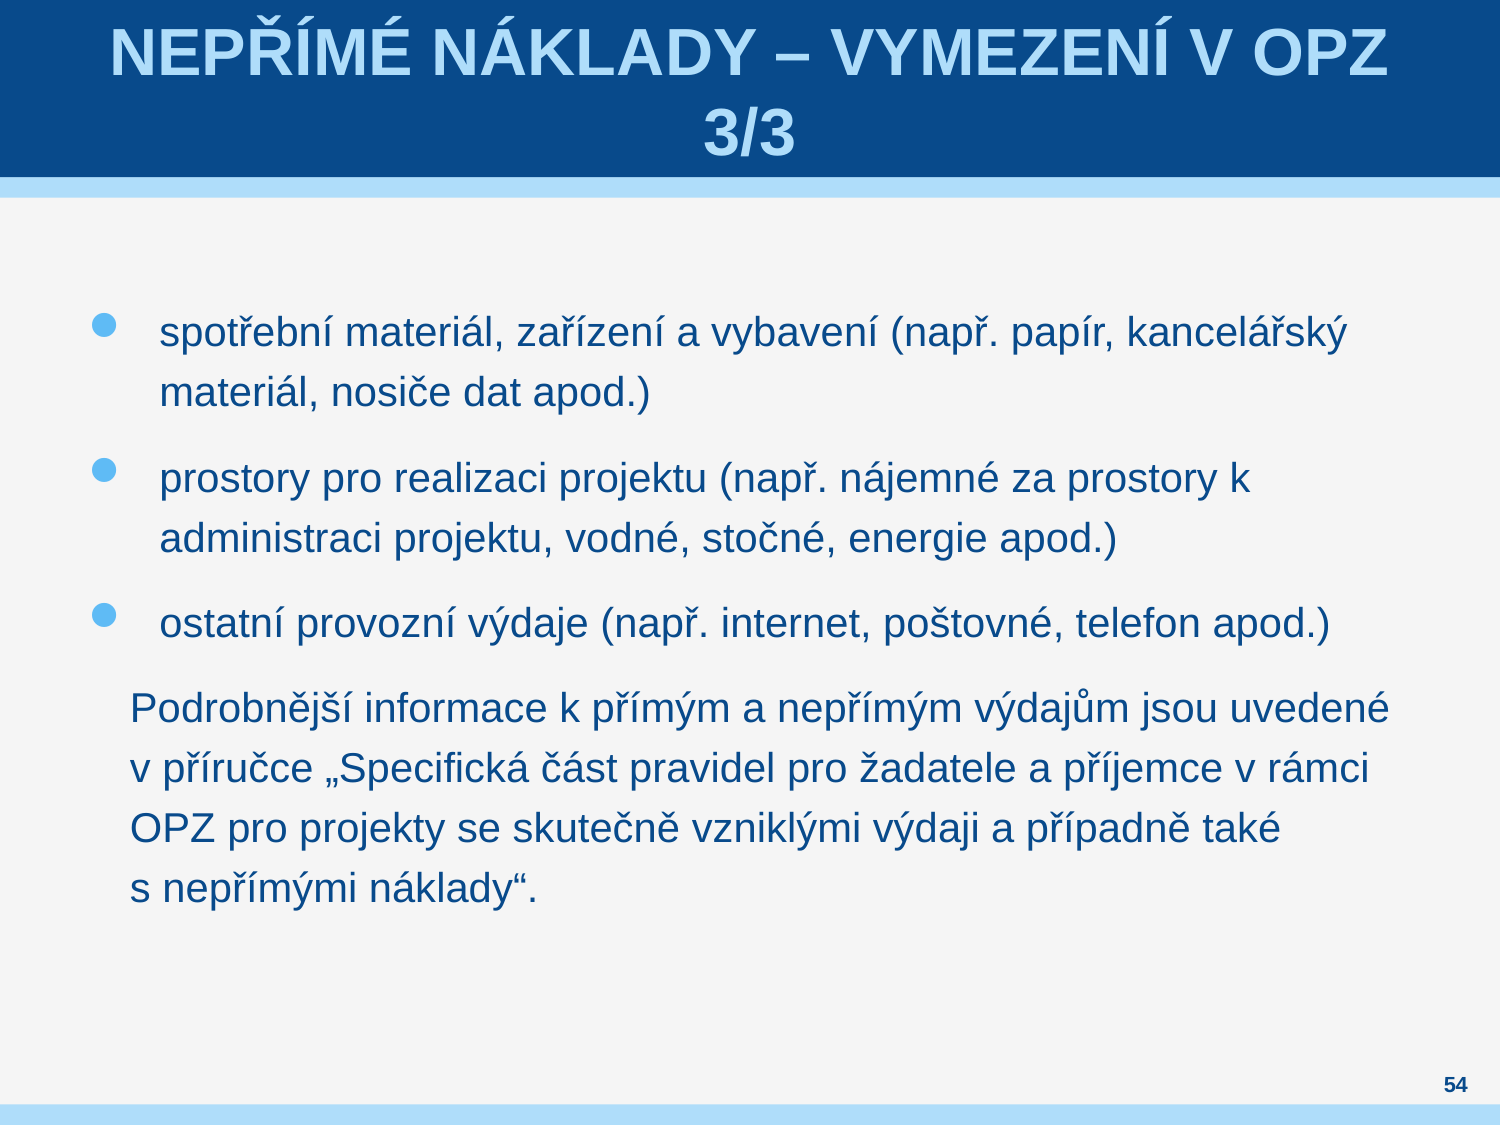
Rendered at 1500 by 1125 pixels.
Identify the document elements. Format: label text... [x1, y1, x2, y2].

title Nepřímé náklady – Vymezení v OPZ 3/3 [59, 0, 1441, 178]
slide_number 54 [1417, 1068, 1495, 1099]
list spotřební materiál, zařízení a vybavení (např. papír, kancelářský materiál, nosiče dat apod.) prostory pro realizaci projektu (např. nájemné za prostory k administraci projektu, vodné, stočné, energie apod.) ostatní provozní výdaje (např. internet, poštovné, telefon apod.) Podrobnější informace k přímým a nepřímým výdajům jsou uvedené v příručce „Specifická část pravidel pro žadatele a příjemce v rámci OPZ pro projekty se skutečně vzniklými výdaji a případně také s nepřímými náklady“. [88, 295, 1412, 1004]
